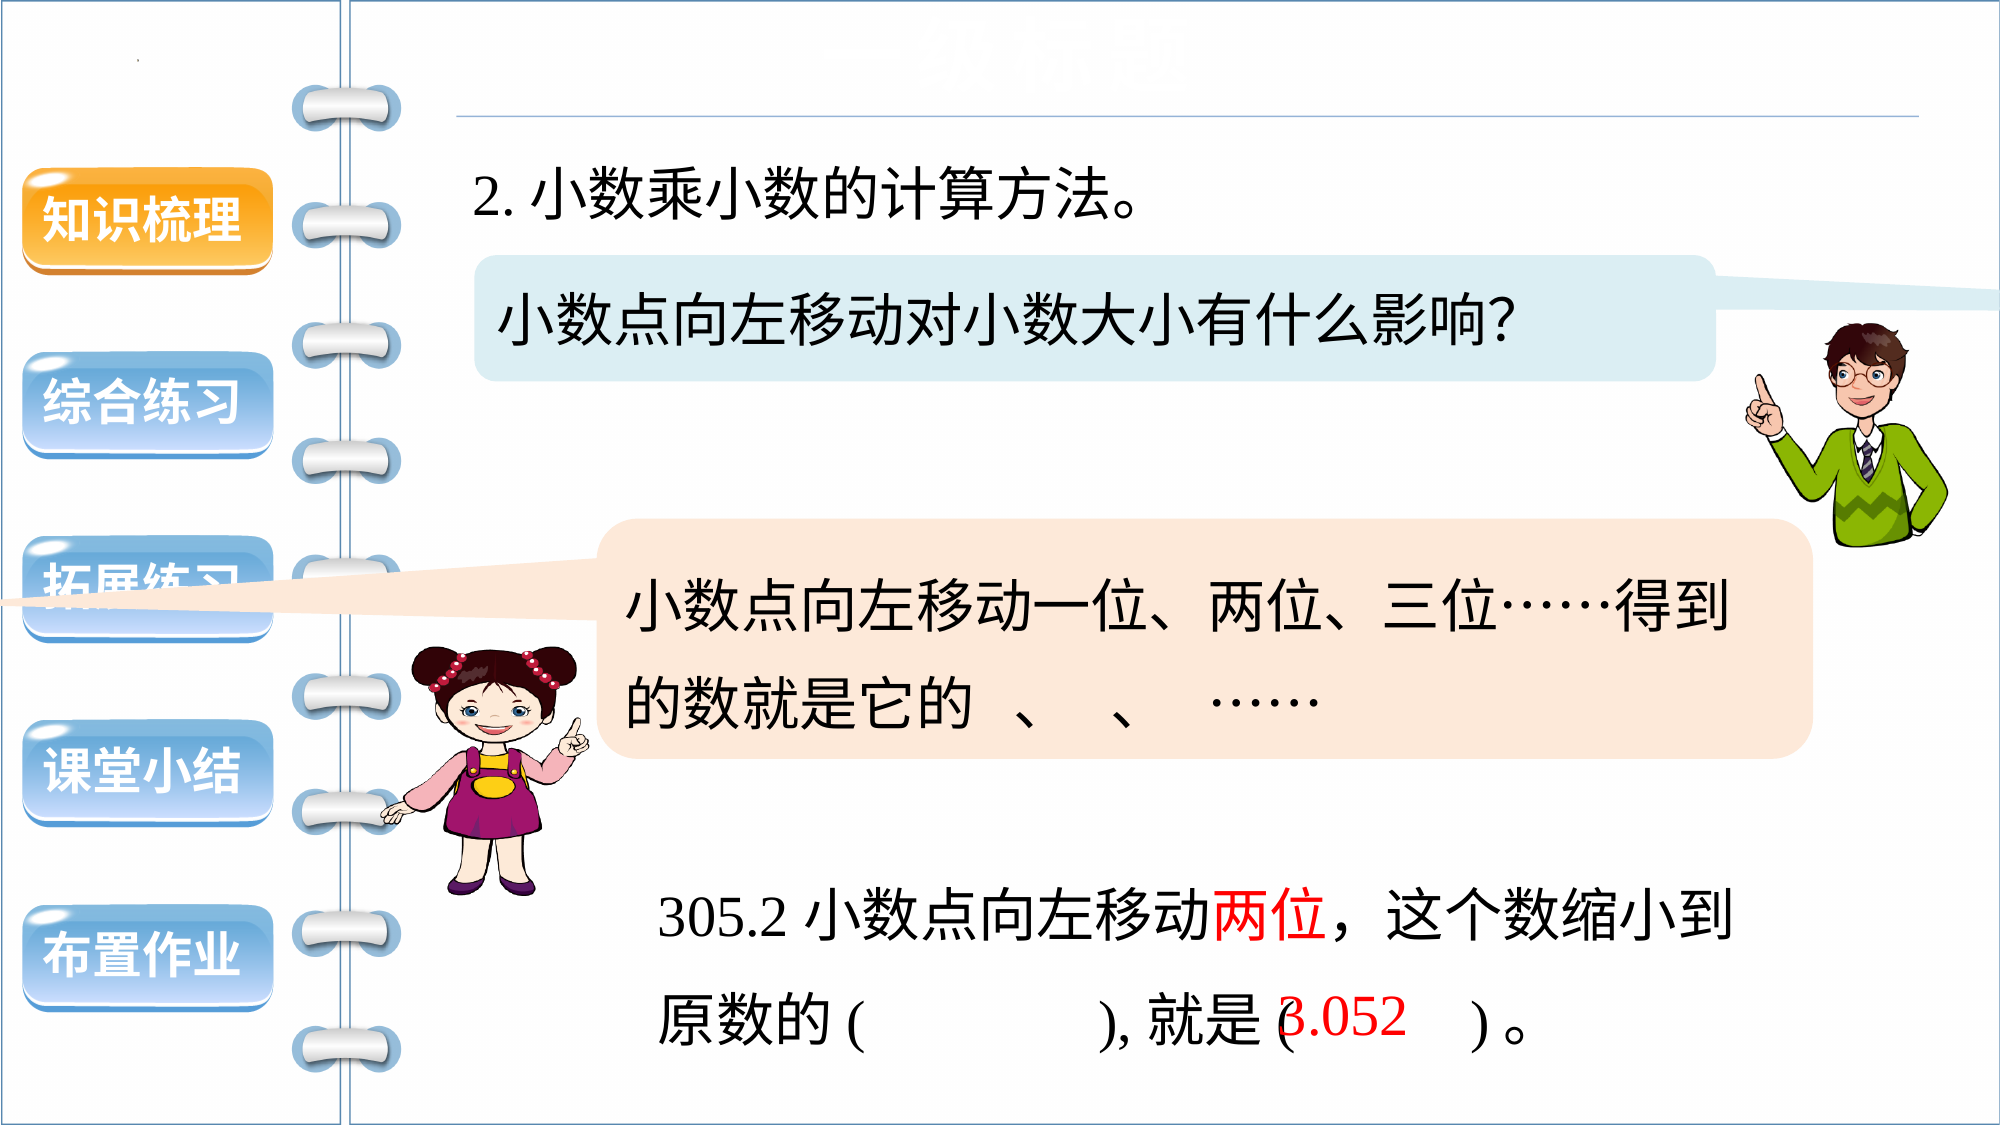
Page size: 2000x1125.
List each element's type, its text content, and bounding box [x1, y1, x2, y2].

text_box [15, 535, 274, 644]
picture [0, 0, 2000, 1125]
text_box 一级标题 [255, 0, 1756, 111]
text_box 小数点向左移动对小数大小有什么影响？ [475, 256, 2000, 380]
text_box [598, 520, 1812, 758]
text_box 3.052 [1262, 969, 1425, 1055]
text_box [15, 167, 274, 276]
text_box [15, 719, 274, 828]
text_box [15, 351, 274, 460]
text_box 2.小数乘小数的计算方法。 [457, 149, 1703, 235]
text_box 305.2小数点向左移动两位，这个数缩小到 原数的( ),就是( )。 [642, 835, 1812, 1061]
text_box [15, 904, 274, 1013]
